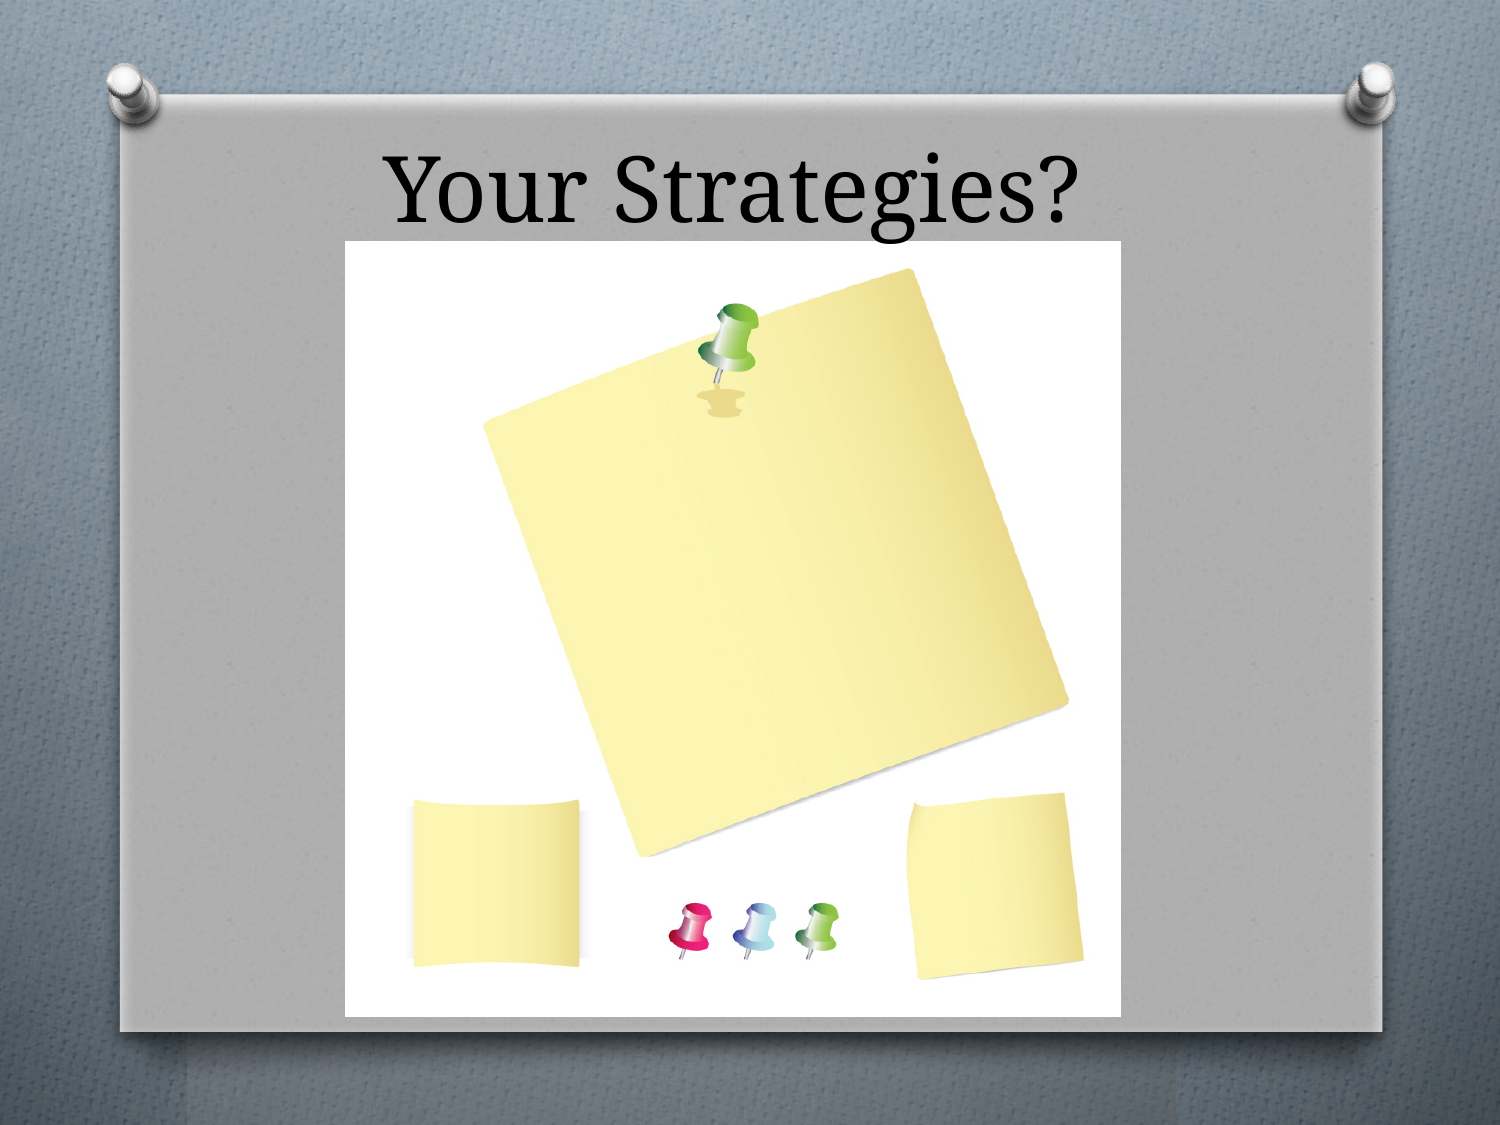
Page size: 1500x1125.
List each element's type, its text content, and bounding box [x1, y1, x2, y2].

picture [1317, 35, 1439, 156]
title Your Strategies? [161, 87, 1305, 285]
picture [345, 240, 1121, 1017]
picture [75, 29, 198, 153]
